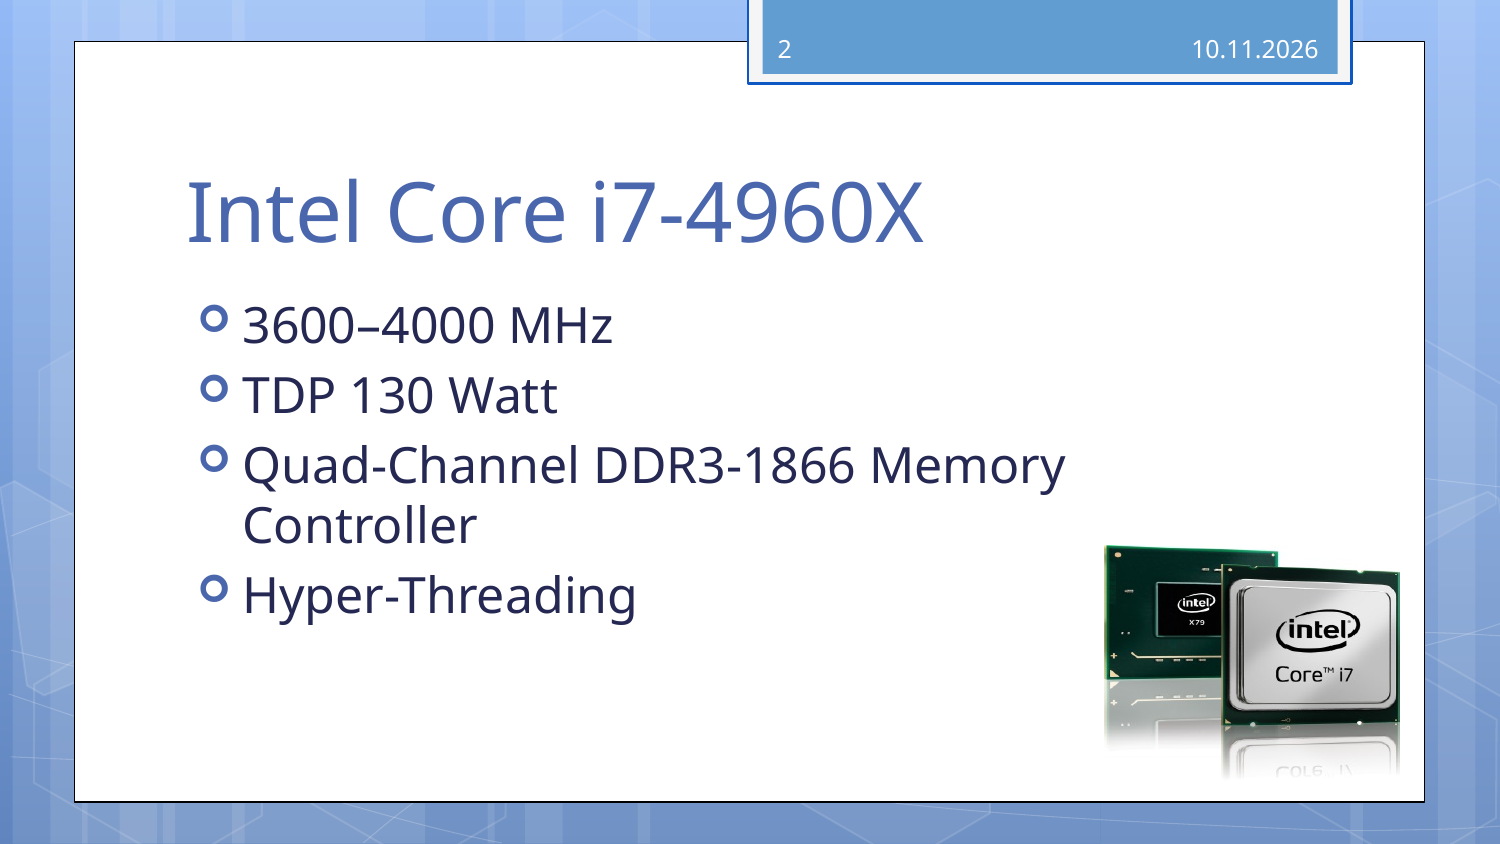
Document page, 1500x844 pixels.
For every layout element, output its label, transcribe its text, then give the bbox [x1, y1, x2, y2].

title Intel Core i7-4960X [171, 126, 1324, 267]
picture [1104, 545, 1400, 781]
slide_number 2 [762, 27, 982, 73]
list 3600–4000 MHz TDP 130 Watt Quad-Channel DDR3-1866 Memory Controller Hyper-Threading [171, 285, 1283, 718]
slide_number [983, 27, 1334, 73]
